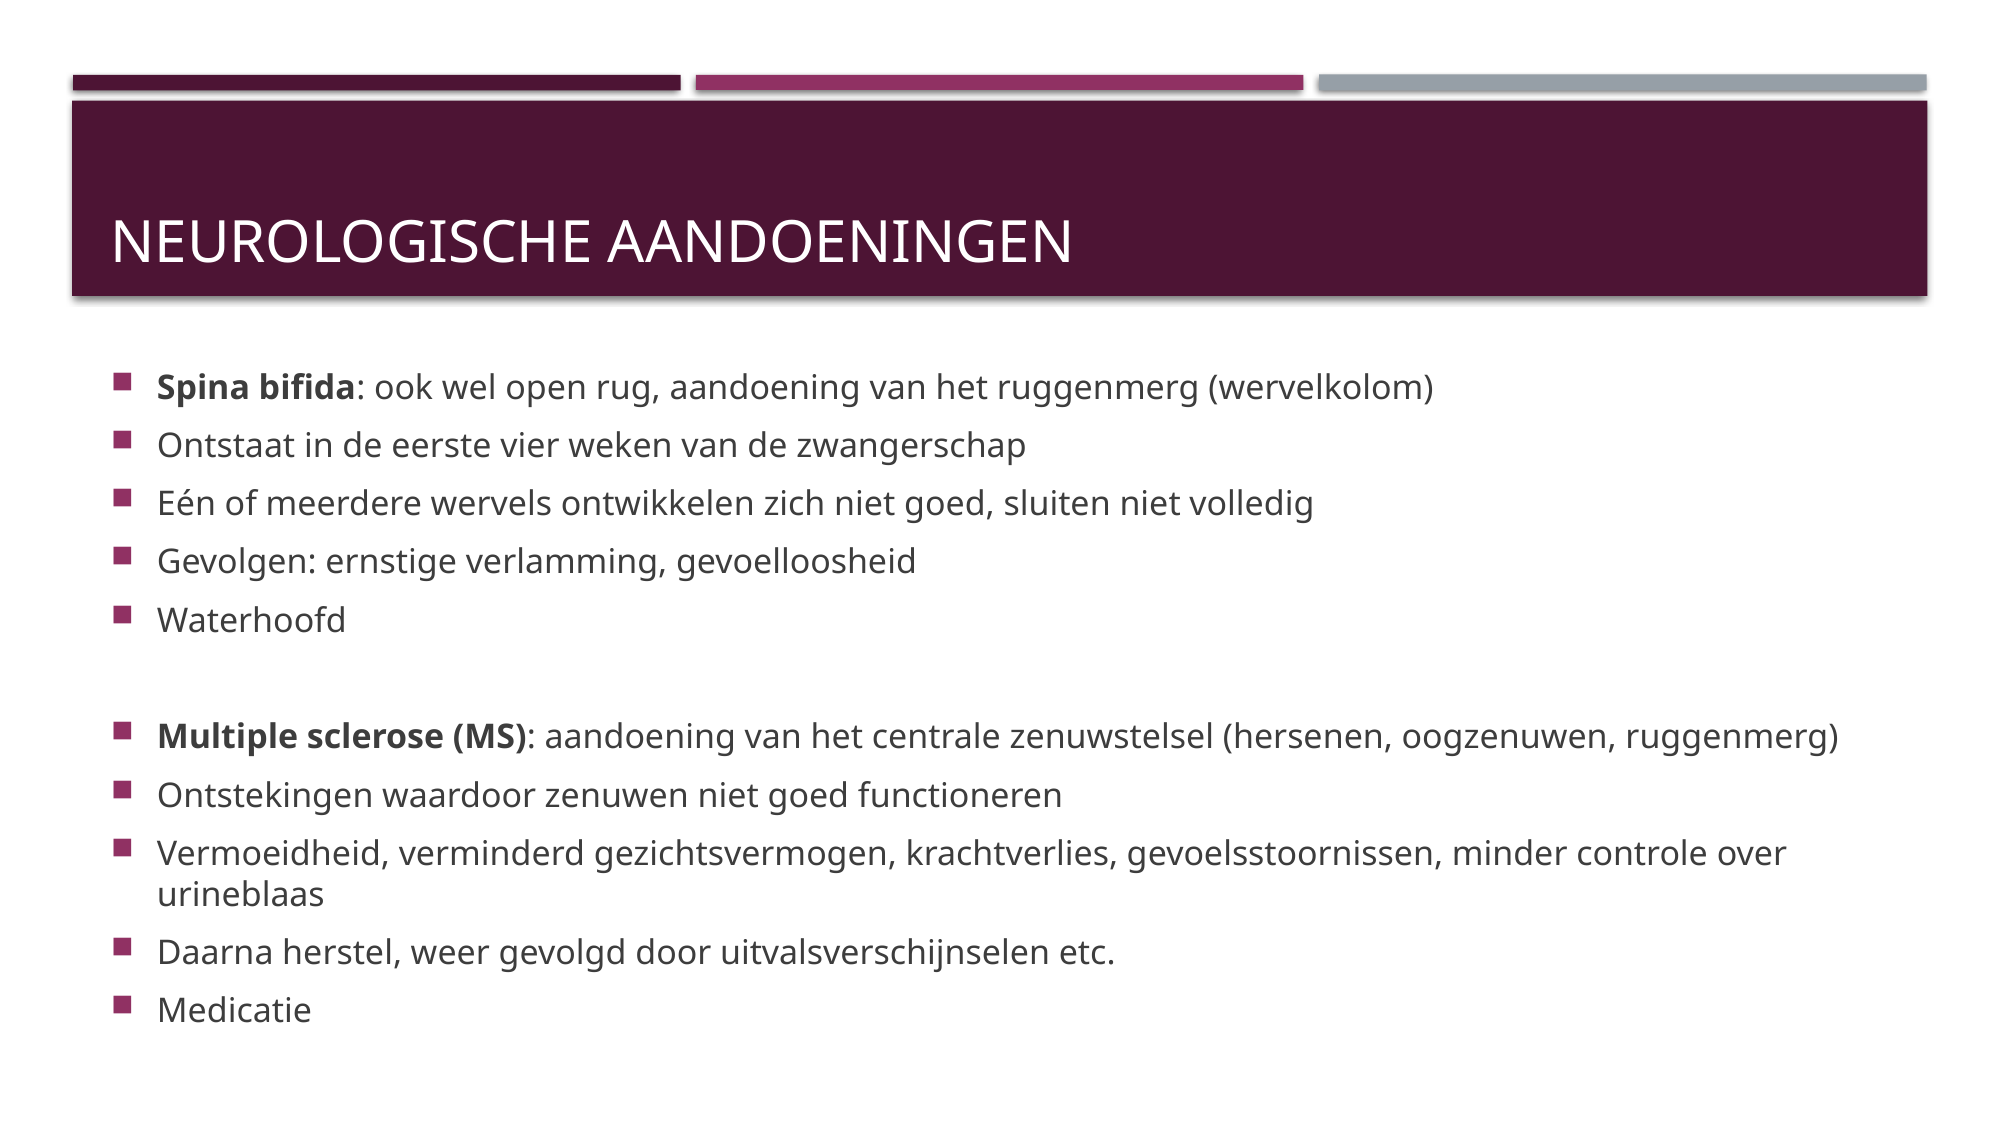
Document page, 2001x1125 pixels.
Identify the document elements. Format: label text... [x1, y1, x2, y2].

title Neurologische aandoeningen [95, 115, 1905, 282]
list Spina bifida: ook wel open rug, aandoening van het ruggenmerg (wervelkolom) Ontstaat in de eerste vier weken van de zwangerschap Eén of meerdere wervels ontwikkelen zich niet goed, sluiten niet volledig Gevolgen: ernstige verlamming, gevoelloosheid Waterhoofd Multiple sclerose (MS): aandoening van het centrale zenuwstelsel (hersenen, oogzenuwen, ruggenmerg) Ontstekingen waardoor zenuwen niet goed functioneren Vermoeidheid, verminderd gezichtsvermogen, krachtverlies, gevoelsstoornissen, minder controle over urineblaas Daarna herstel, weer gevolgd door uitvalsverschijnselen etc. Medicatie [95, 357, 1905, 1052]
